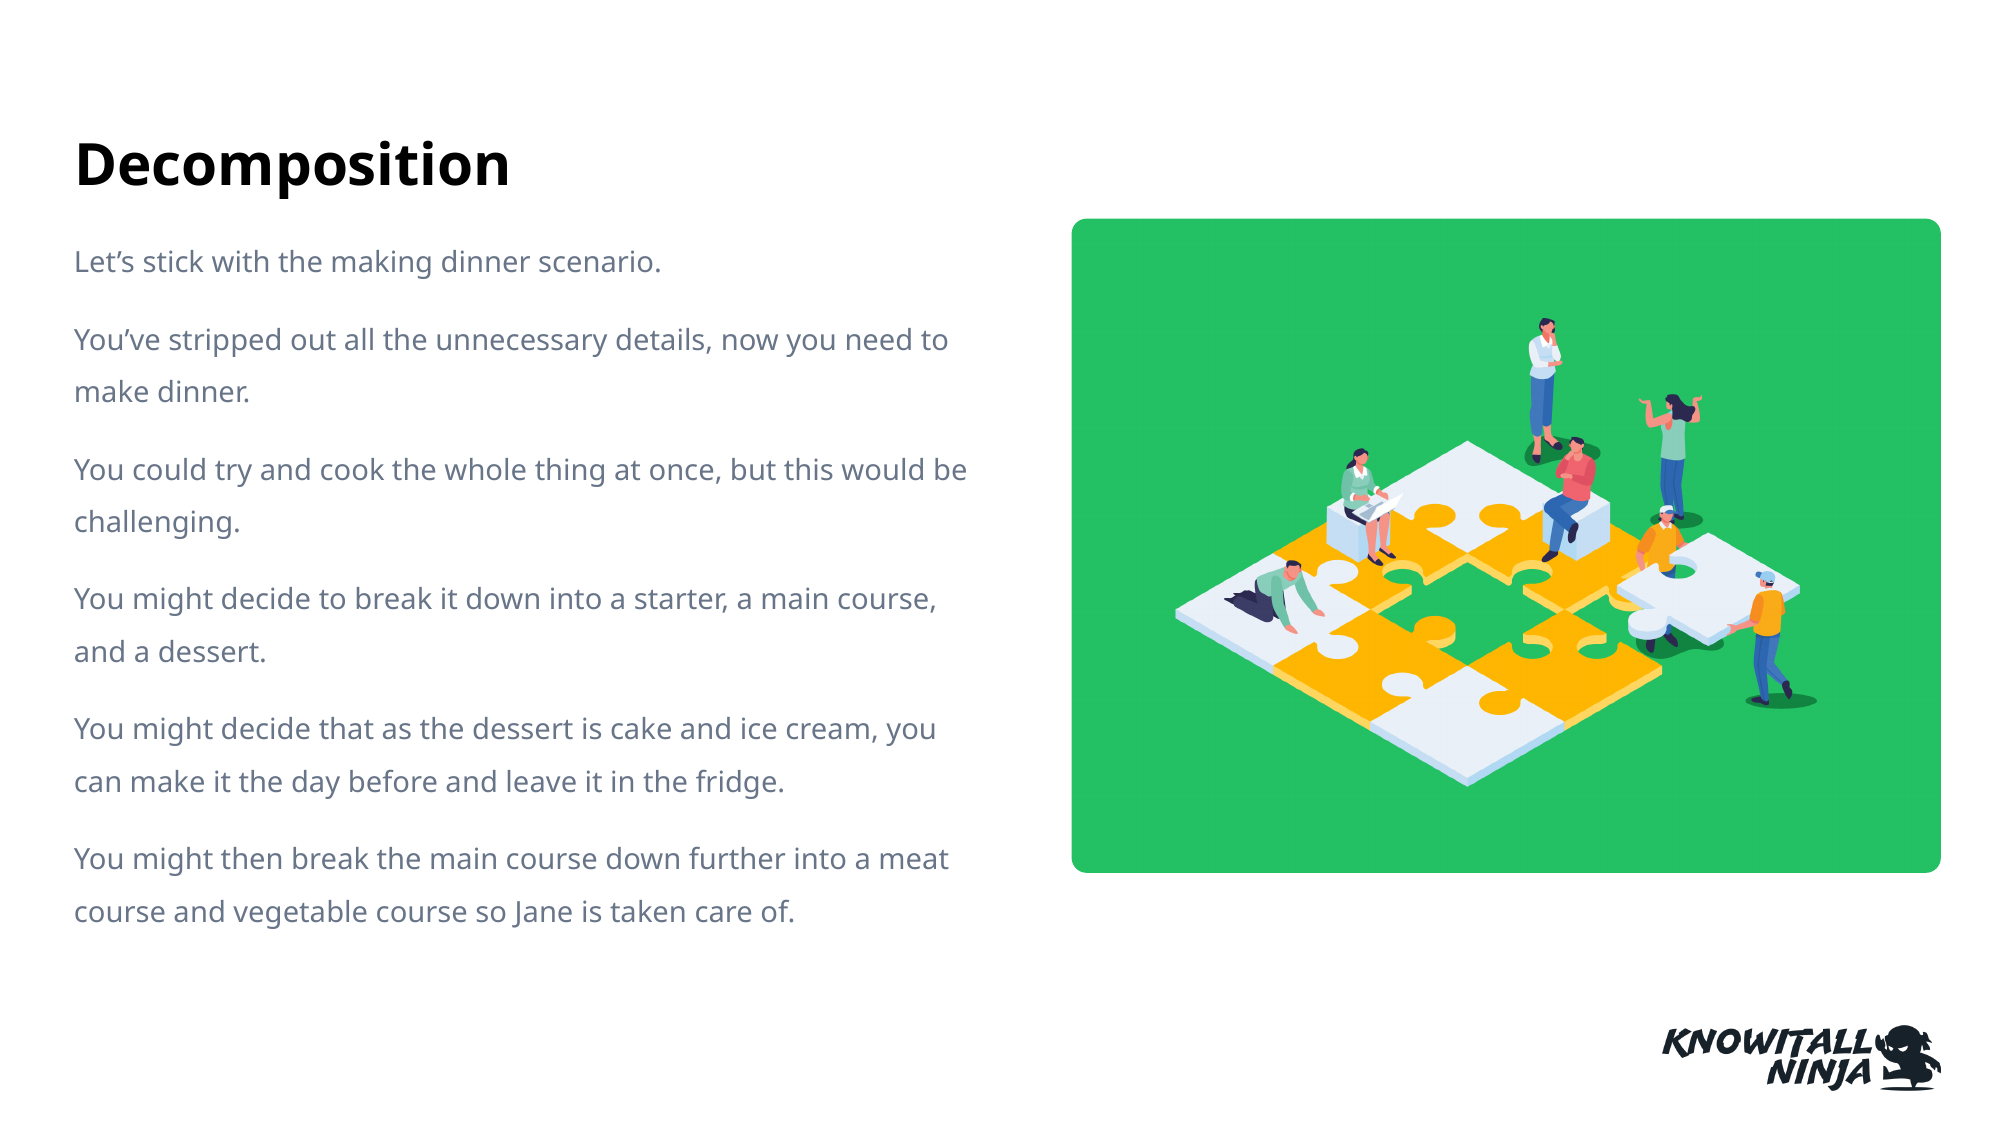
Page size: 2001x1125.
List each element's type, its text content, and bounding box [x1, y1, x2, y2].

picture [1662, 1025, 1941, 1091]
picture [1071, 218, 1942, 874]
title Decomposition [59, 117, 1000, 206]
list Let’s stick with the making dinner scenario. You’ve stripped out all the unnecessary details, now you need to make dinner. You could try and cook the whole thing at once, but this would be challenging. You might decide to break it down into a starter, a main course, and a dessert. You might decide that as the dessert is cake and ice cream, you can make it the day before and leave it in the fridge. You might then break the main course down further into a meat course and vegetable course so Jane is taken care of. [59, 218, 1000, 1091]
